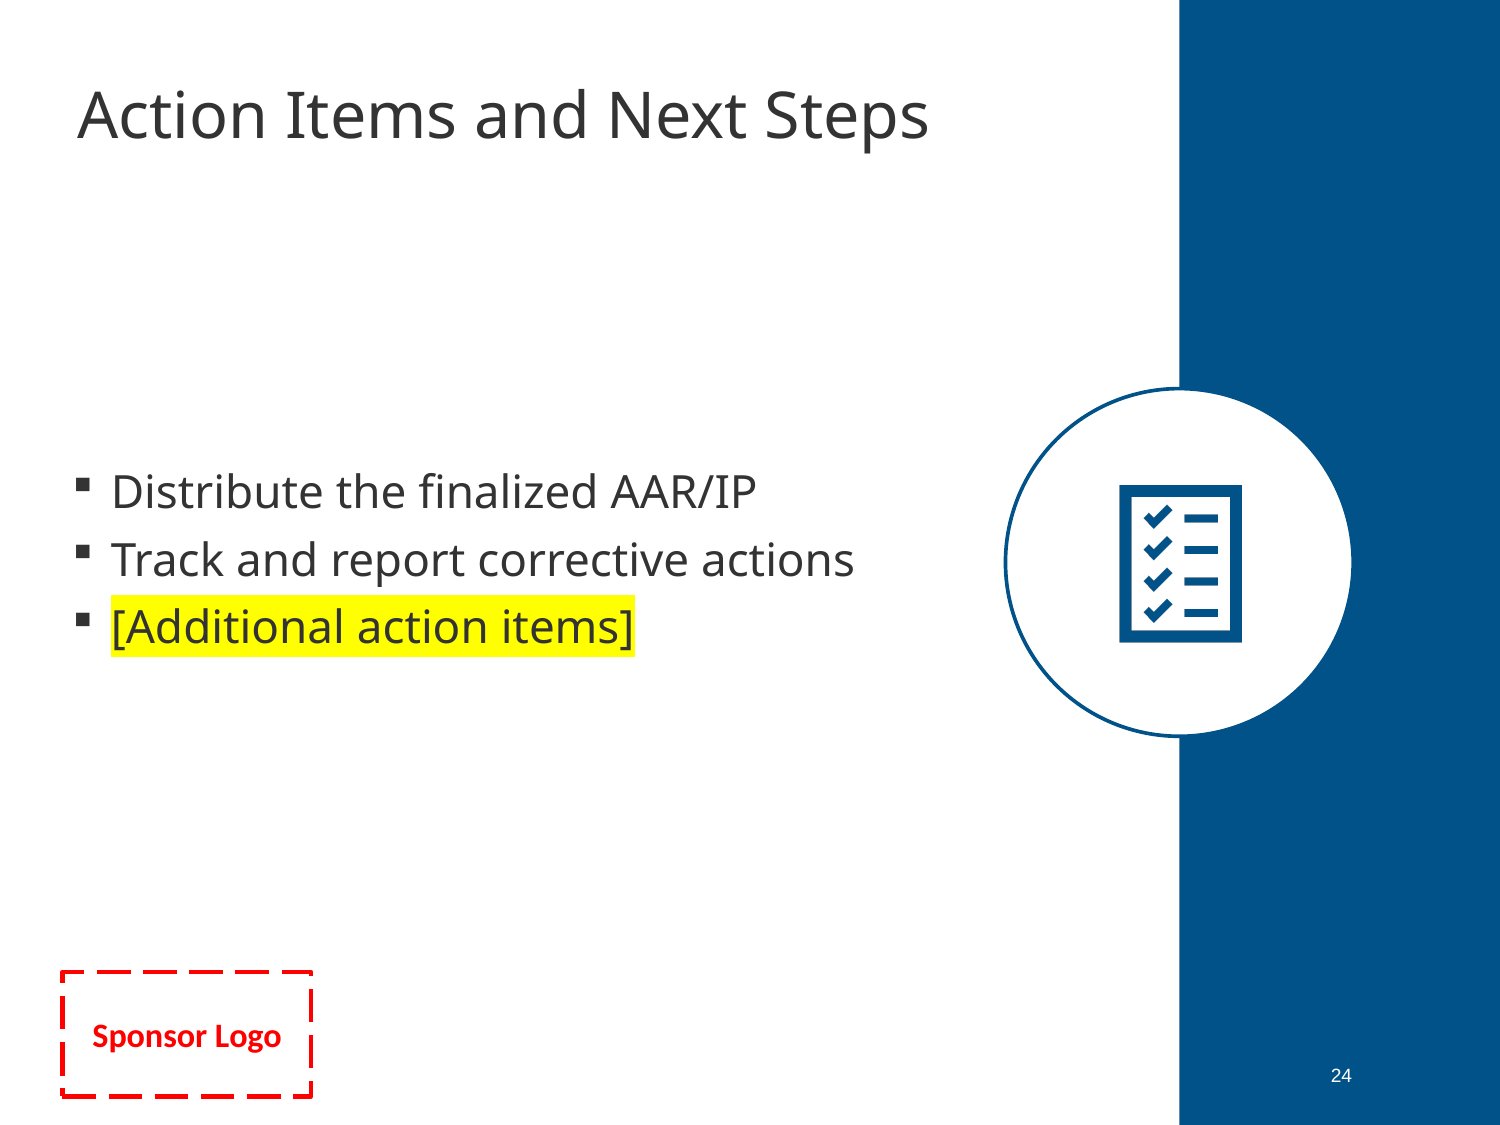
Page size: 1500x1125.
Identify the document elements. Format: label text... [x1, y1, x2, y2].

picture [1086, 469, 1275, 658]
text_box [1177, 0, 1500, 1125]
title Action Items and Next Steps [62, 31, 982, 195]
text_box [1003, 386, 1356, 739]
slide_number 24 [1242, 1052, 1368, 1098]
list Distribute the finalized AAR/IP Track and report corrective actions [Additional action items] [57, 326, 1061, 789]
